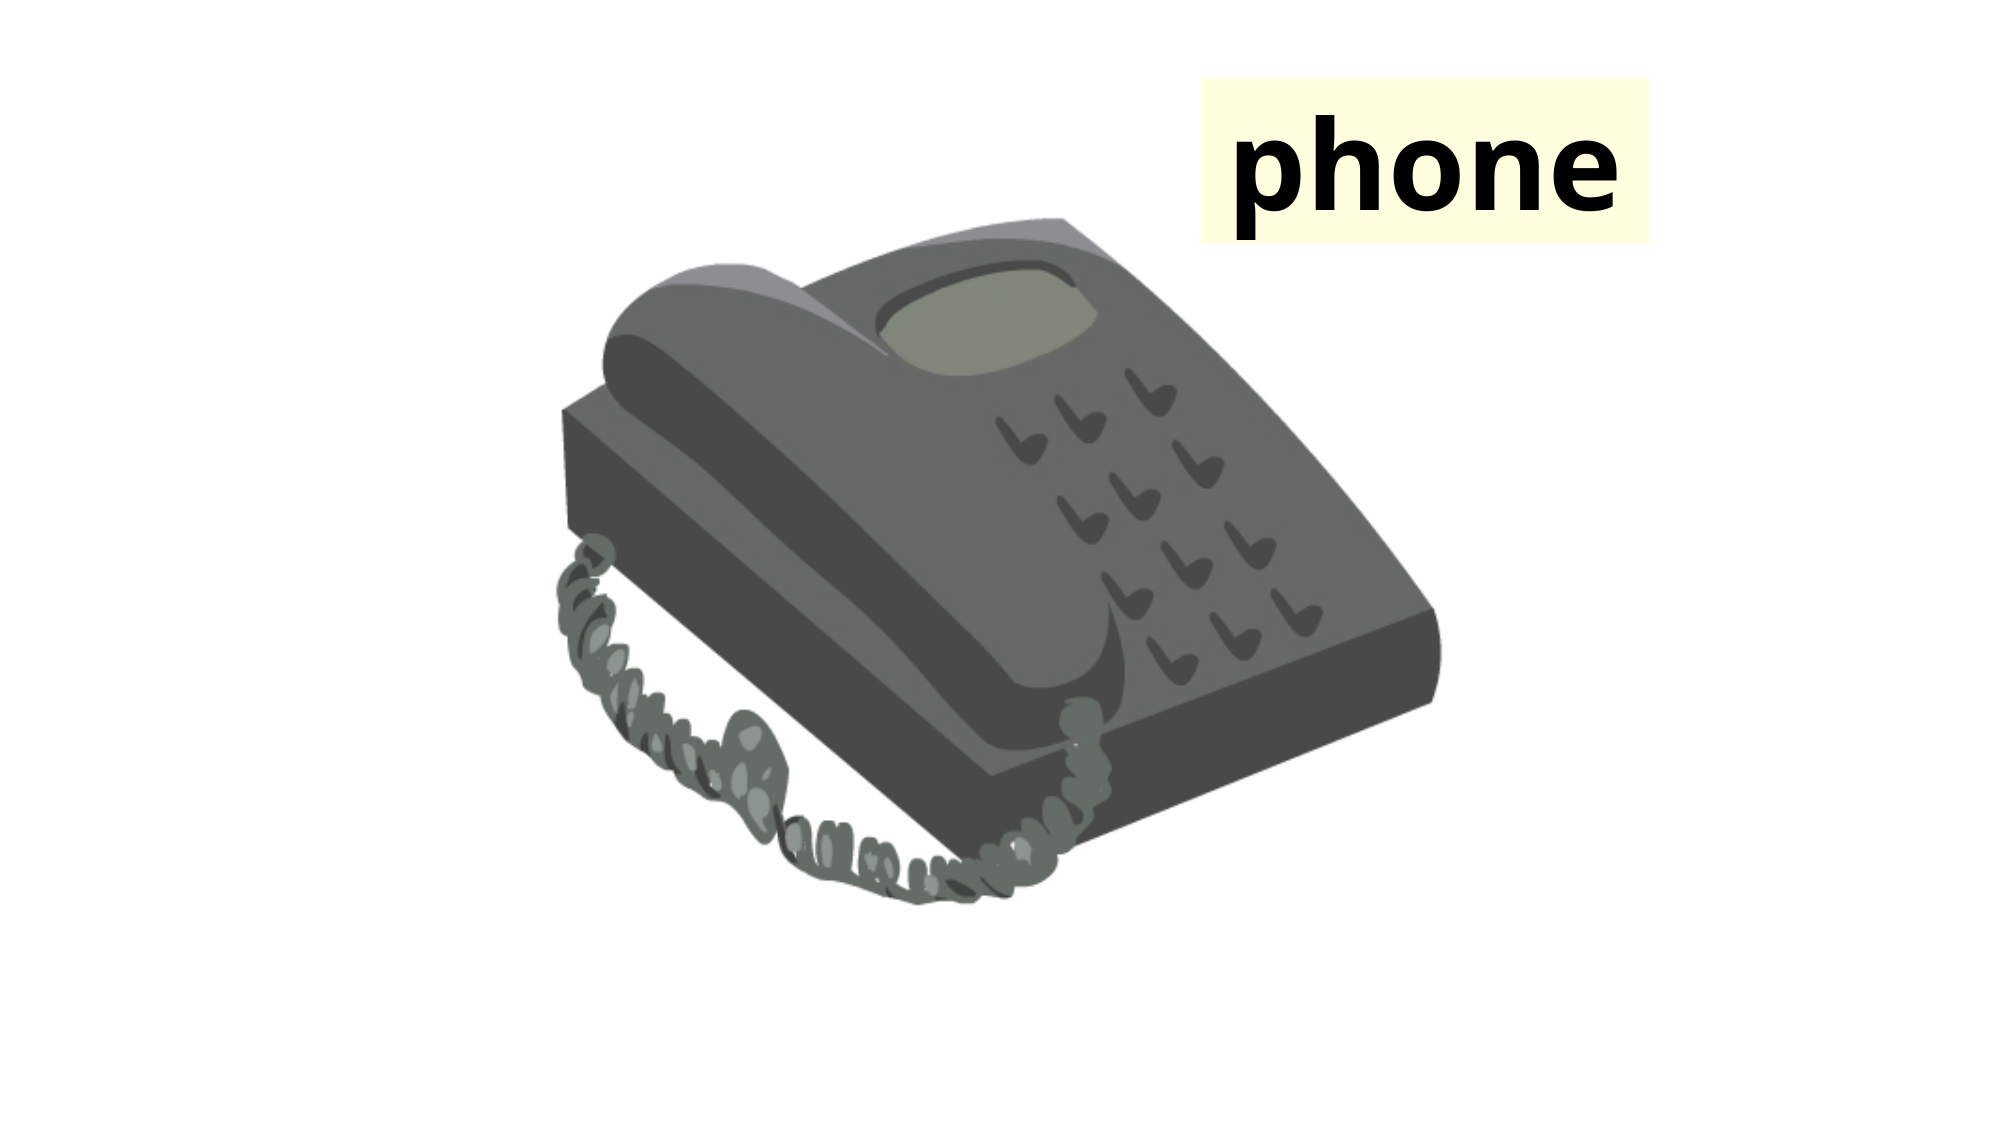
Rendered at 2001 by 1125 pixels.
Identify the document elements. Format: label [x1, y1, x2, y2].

picture [249, 0, 1750, 1125]
